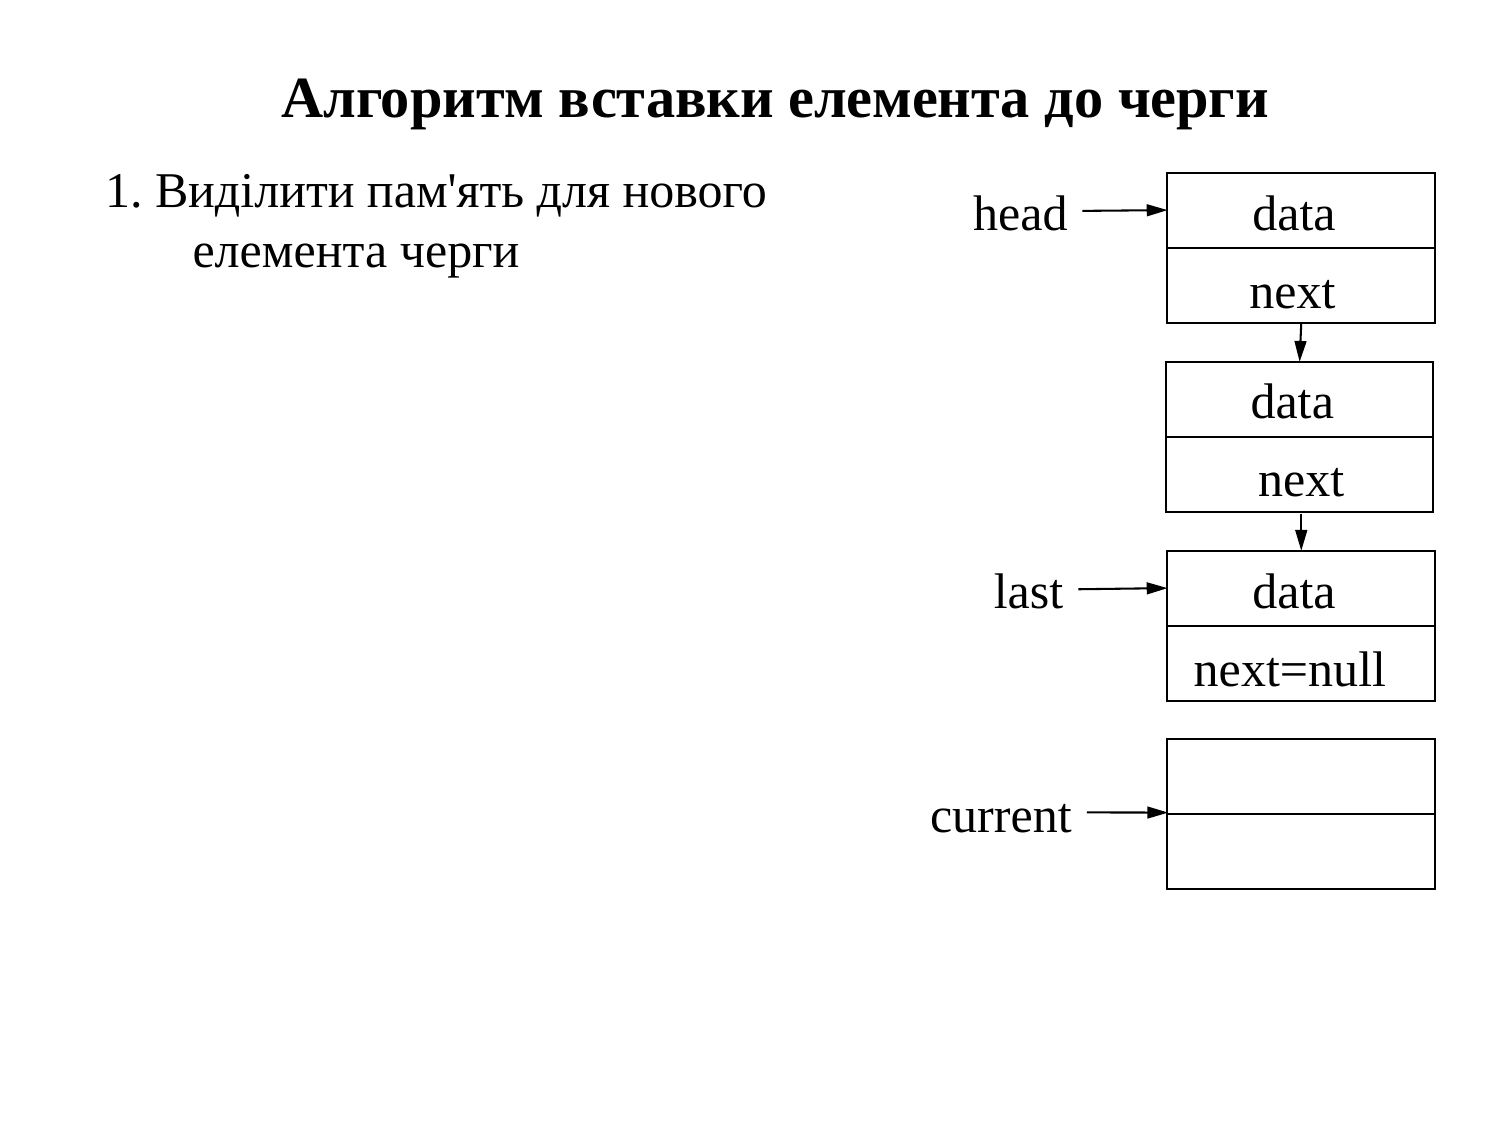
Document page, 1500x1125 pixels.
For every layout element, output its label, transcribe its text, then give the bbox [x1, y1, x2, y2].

title Алгоритм вставки елемента до черги [112, 37, 1439, 151]
list 1. Виділити пам'ять для нового елемента черги [0, 149, 928, 300]
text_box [915, 172, 1436, 894]
